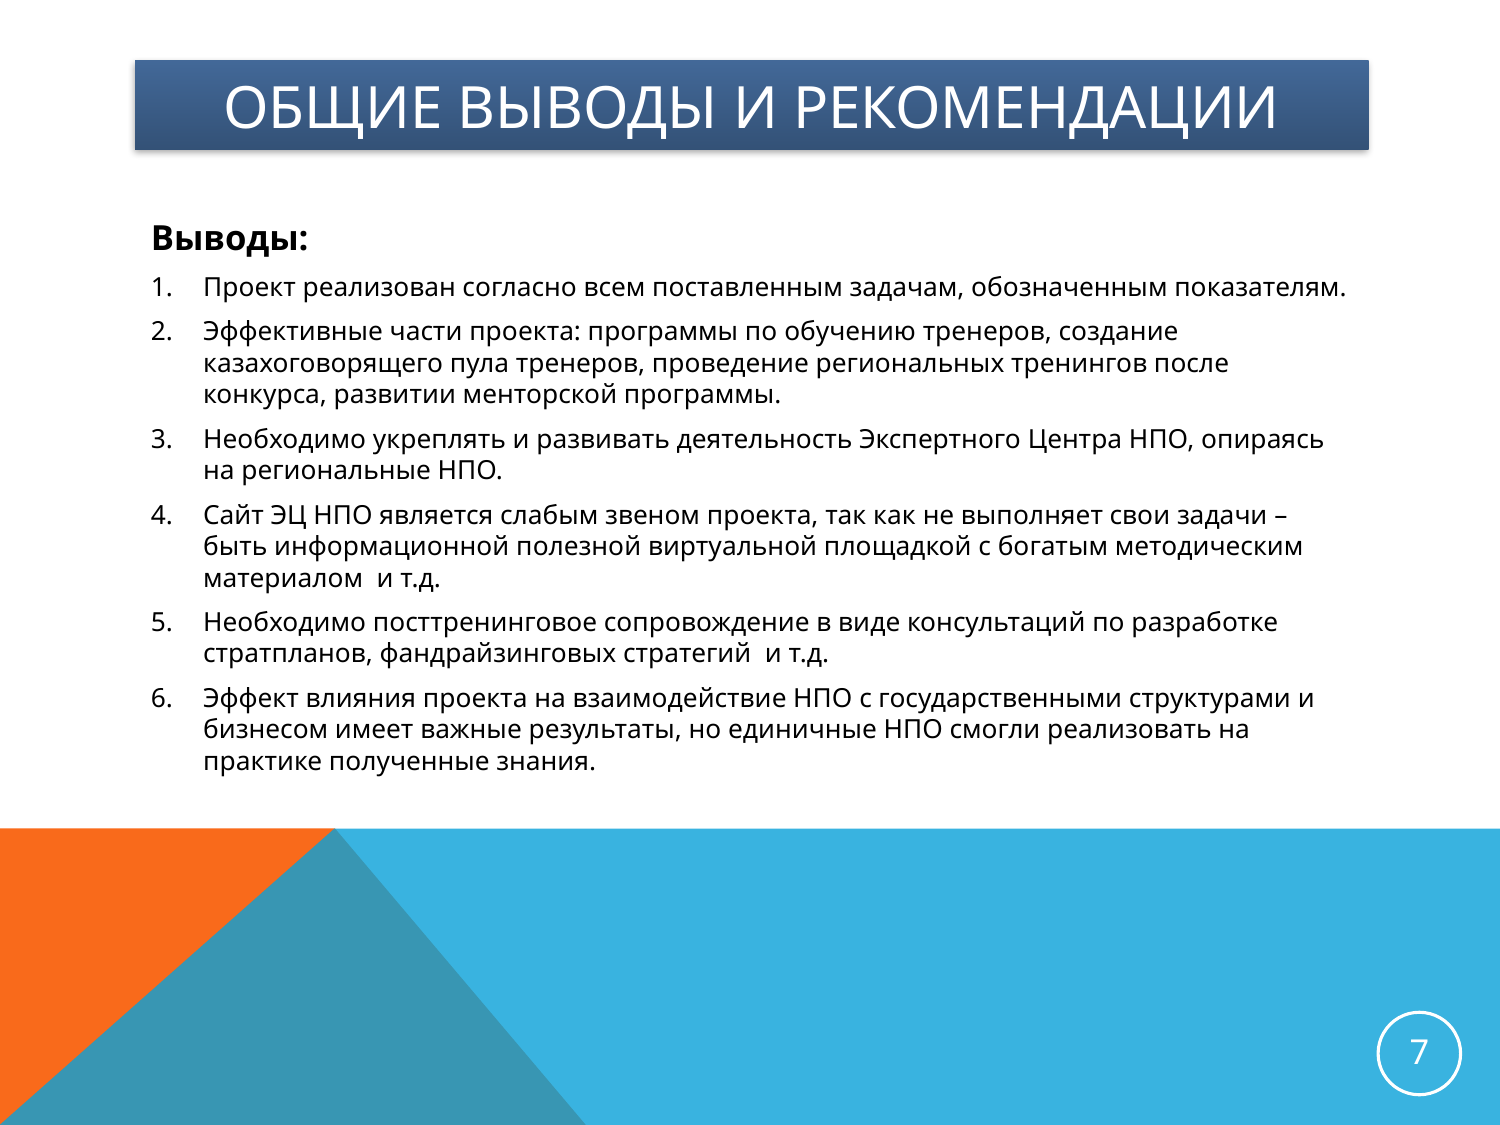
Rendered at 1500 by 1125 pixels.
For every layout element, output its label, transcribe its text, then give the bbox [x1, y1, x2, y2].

slide_number 7 [1376, 1010, 1463, 1097]
title Общие выводы и рекомендации [135, 60, 1369, 150]
list Выводы: 1. Проект реализован согласно всем поставленным задачам, обозначенным показателям. 2. Эффективные части проекта: программы по обучению тренеров, создание казахоговорящего пула тренеров, проведение региональных тренингов после конкурса, развитии менторской программы. 3. Необходимо укреплять и развивать деятельность Экспертного Центра НПО, опираясь на региональные НПО. 4. Сайт ЭЦ НПО является слабым звеном проекта, так как не выполняет свои задачи – быть информационной полезной виртуальной площадкой с богатым методическим материалом и т.д. 5. Необходимо посттренинговое сопровождение в виде консультаций по разработке стратпланов, фандрайзинговых стратегий и т.д. 6. Эффект влияния проекта на взаимодействие НПО с государственными структурами и бизнесом имеет важные результаты, но единичные НПО смогли реализовать на практике полученные знания. [135, 208, 1370, 796]
